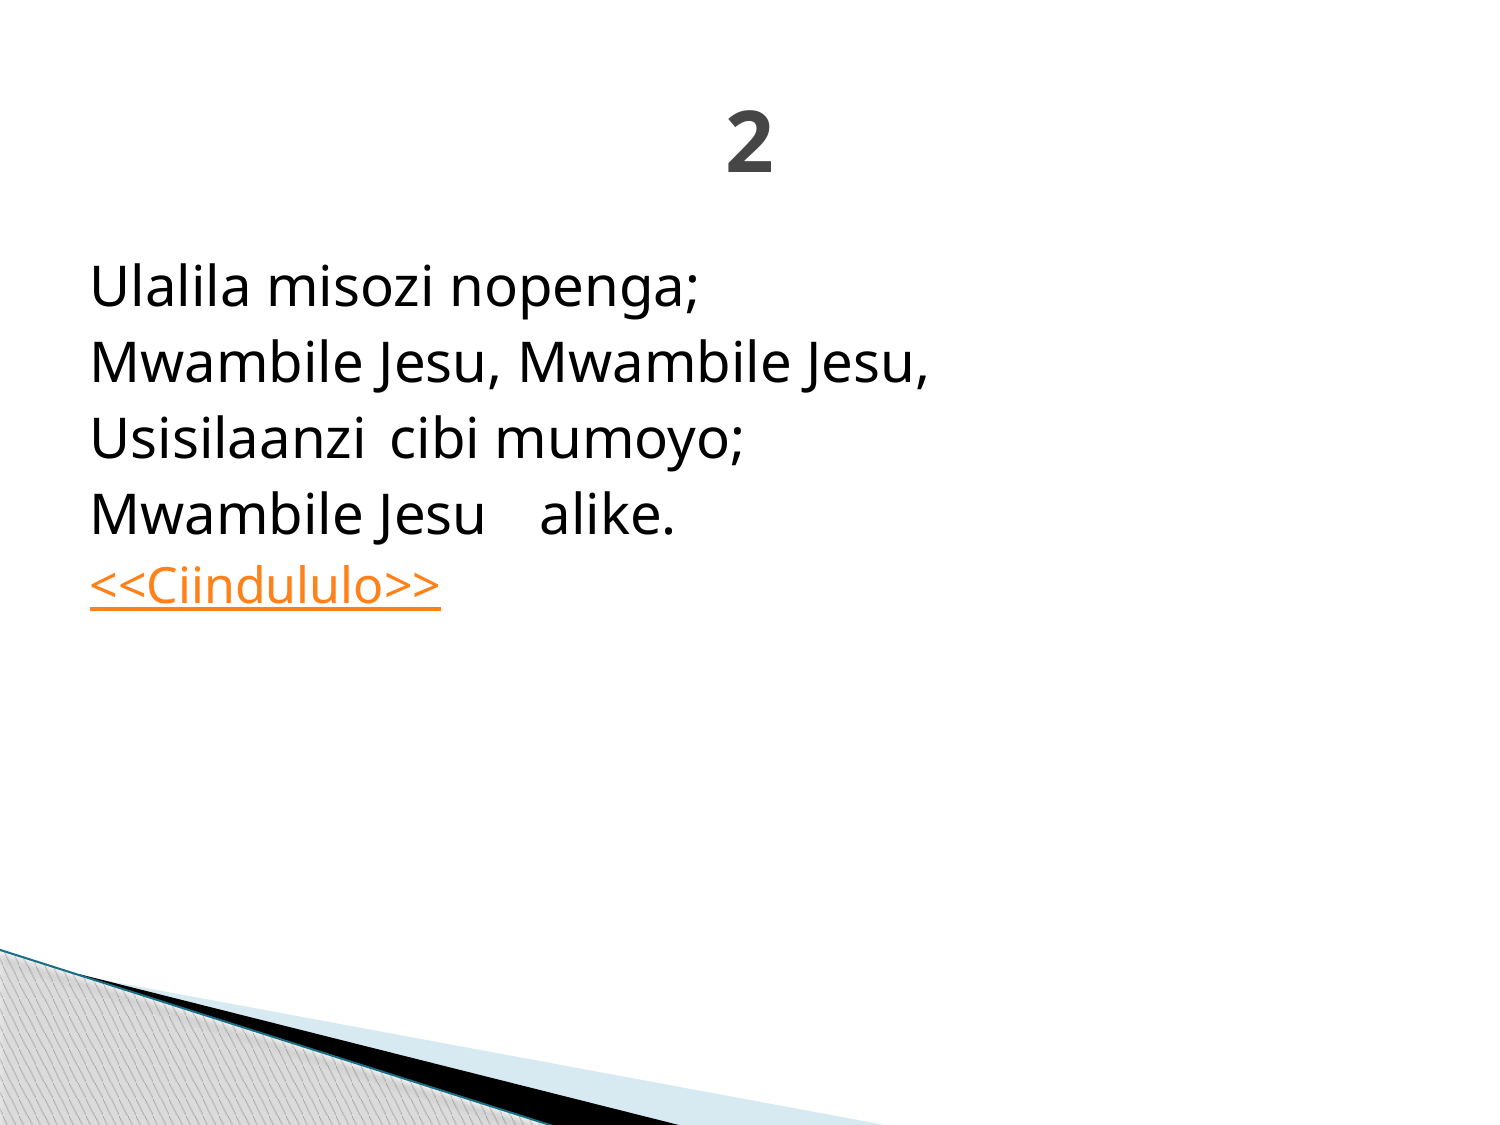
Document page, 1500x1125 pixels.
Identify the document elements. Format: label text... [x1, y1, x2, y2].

list Ulalila misozi nopenga; Mwambile Jesu, Mwambile Jesu, Usisilaanzi cibi mumoyo; Mwambile Jesu alike. <<Ciindululo>> [75, 243, 1425, 986]
title 2 [75, 45, 1425, 233]
